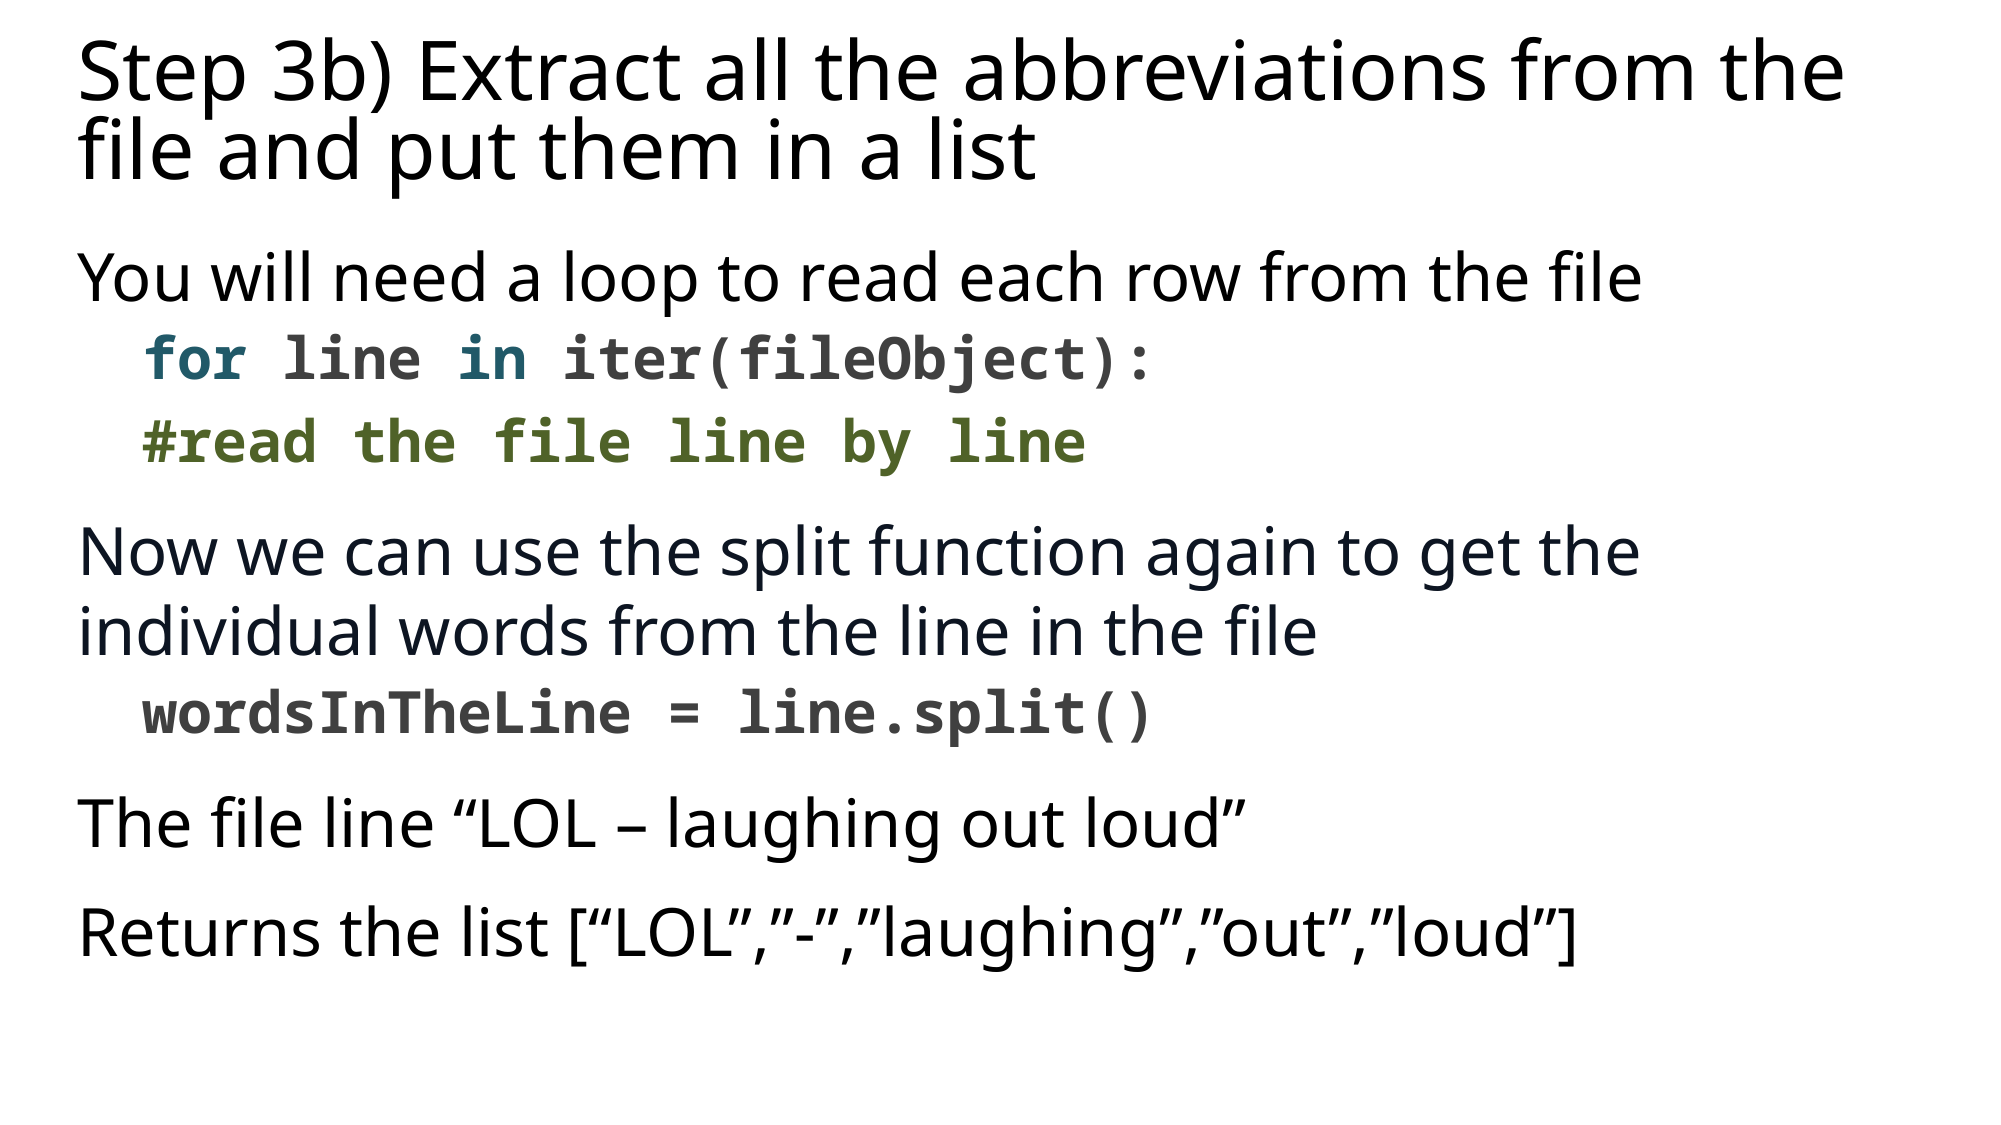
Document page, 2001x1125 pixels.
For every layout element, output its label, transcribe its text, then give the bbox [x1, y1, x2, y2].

title Step 3b) Extract all the abbreviations from the file and put them in a list [62, 29, 1953, 205]
list You will need a loop to read each row from the file for line in iter(fileObject): #read the file line by line Now we can use the split function again to get the individual words from the line in the file wordsInTheLine = line.split() The file line “LOL – laughing out loud” Returns the list [“LOL”,”-”,”laughing”,”out”,”loud”] [62, 227, 1953, 1096]
